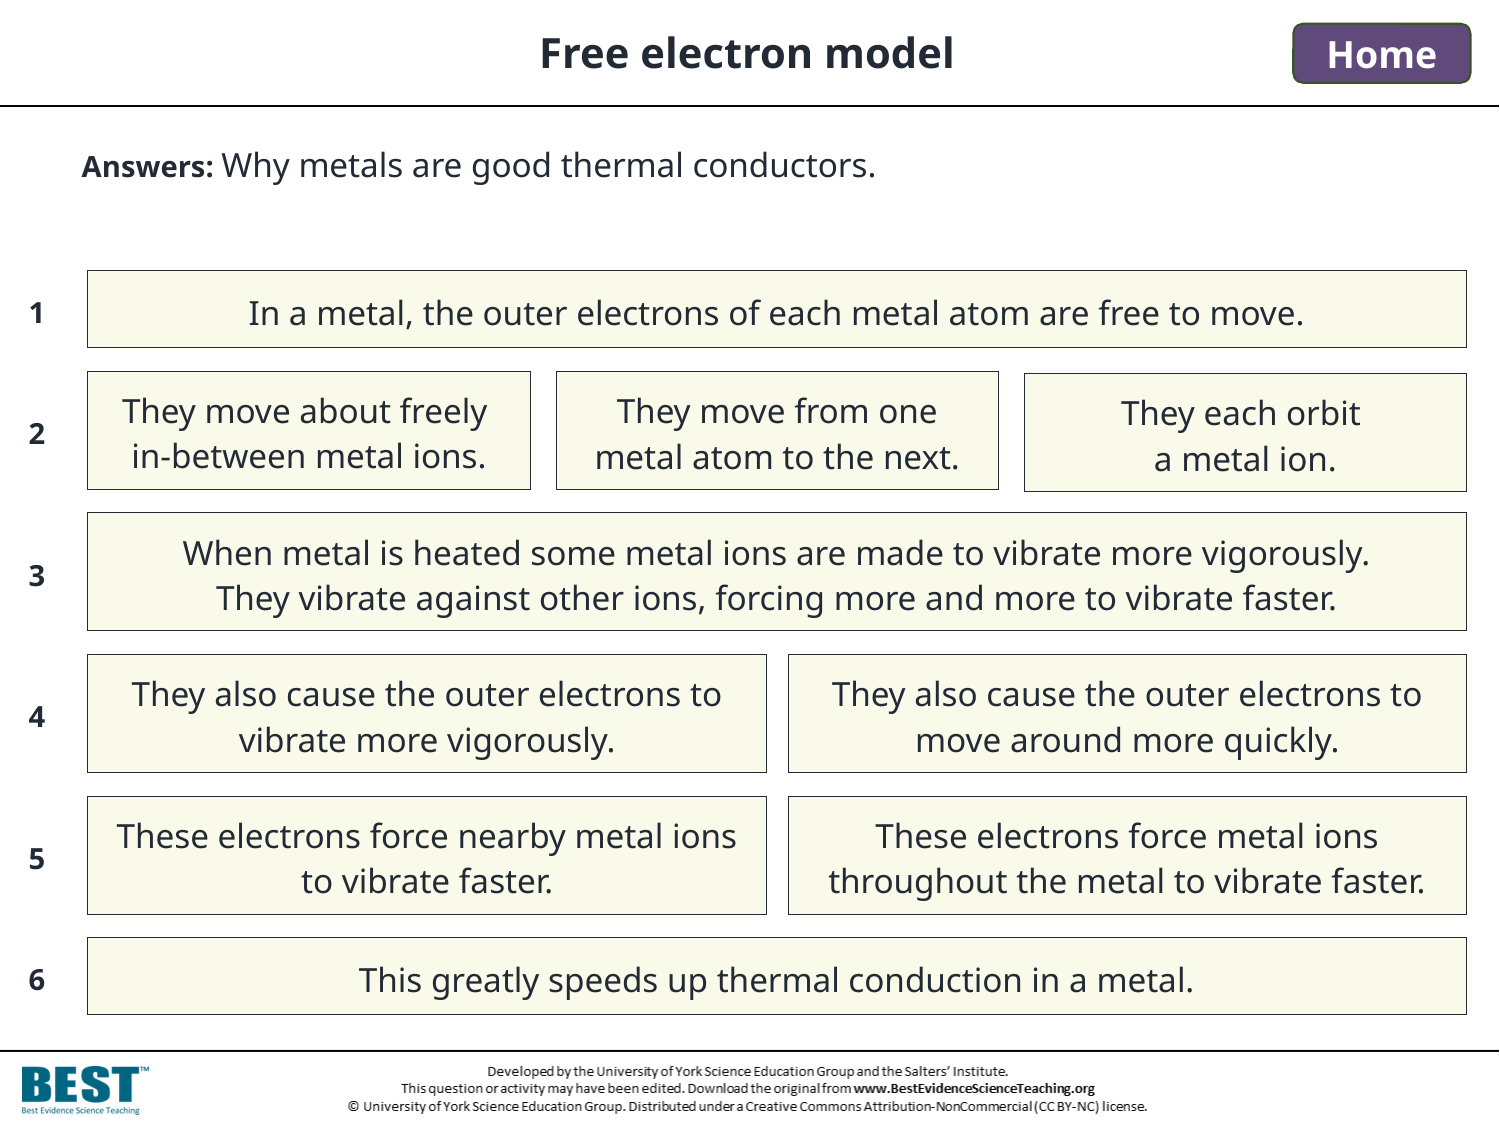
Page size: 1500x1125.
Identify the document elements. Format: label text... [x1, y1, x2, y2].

text_box Free electron model [23, 4, 1471, 99]
picture [0, 105, 1500, 1125]
text_box Home [1292, 22, 1472, 84]
